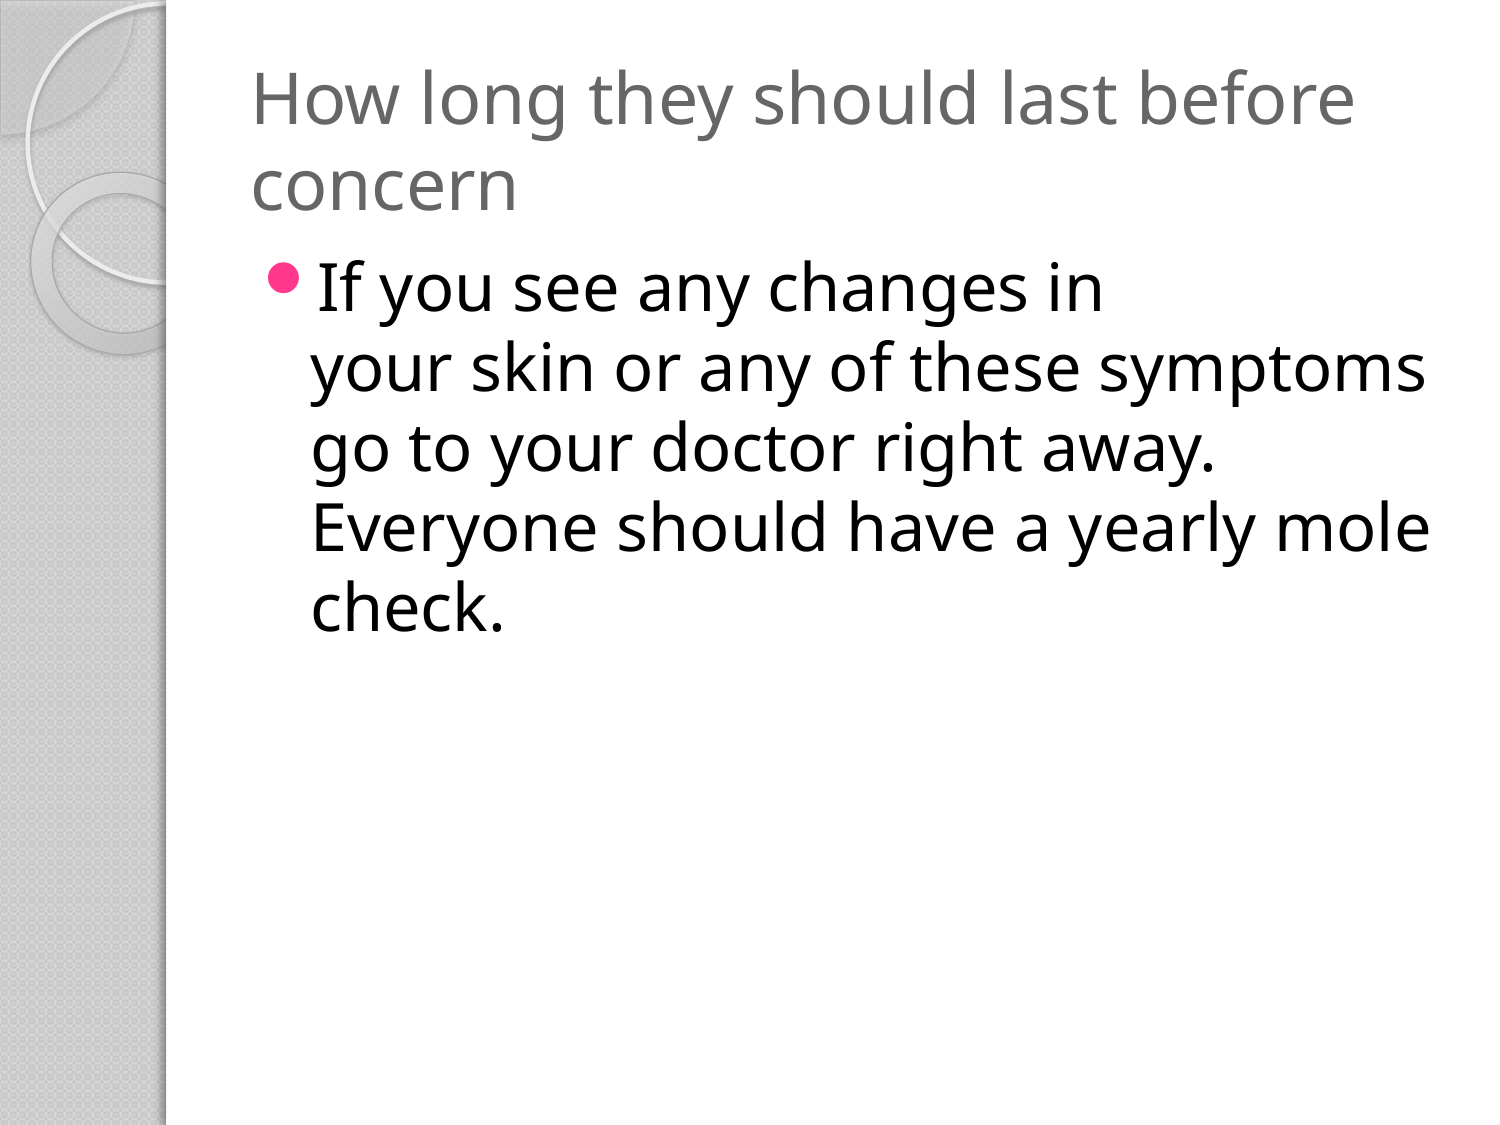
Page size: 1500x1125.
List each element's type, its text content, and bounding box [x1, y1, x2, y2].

title How long they should last before concern [235, 45, 1466, 233]
list If you see any changes in your skin or any of these symptoms go to your doctor right away. Everyone should have a yearly mole check. [235, 237, 1466, 1025]
